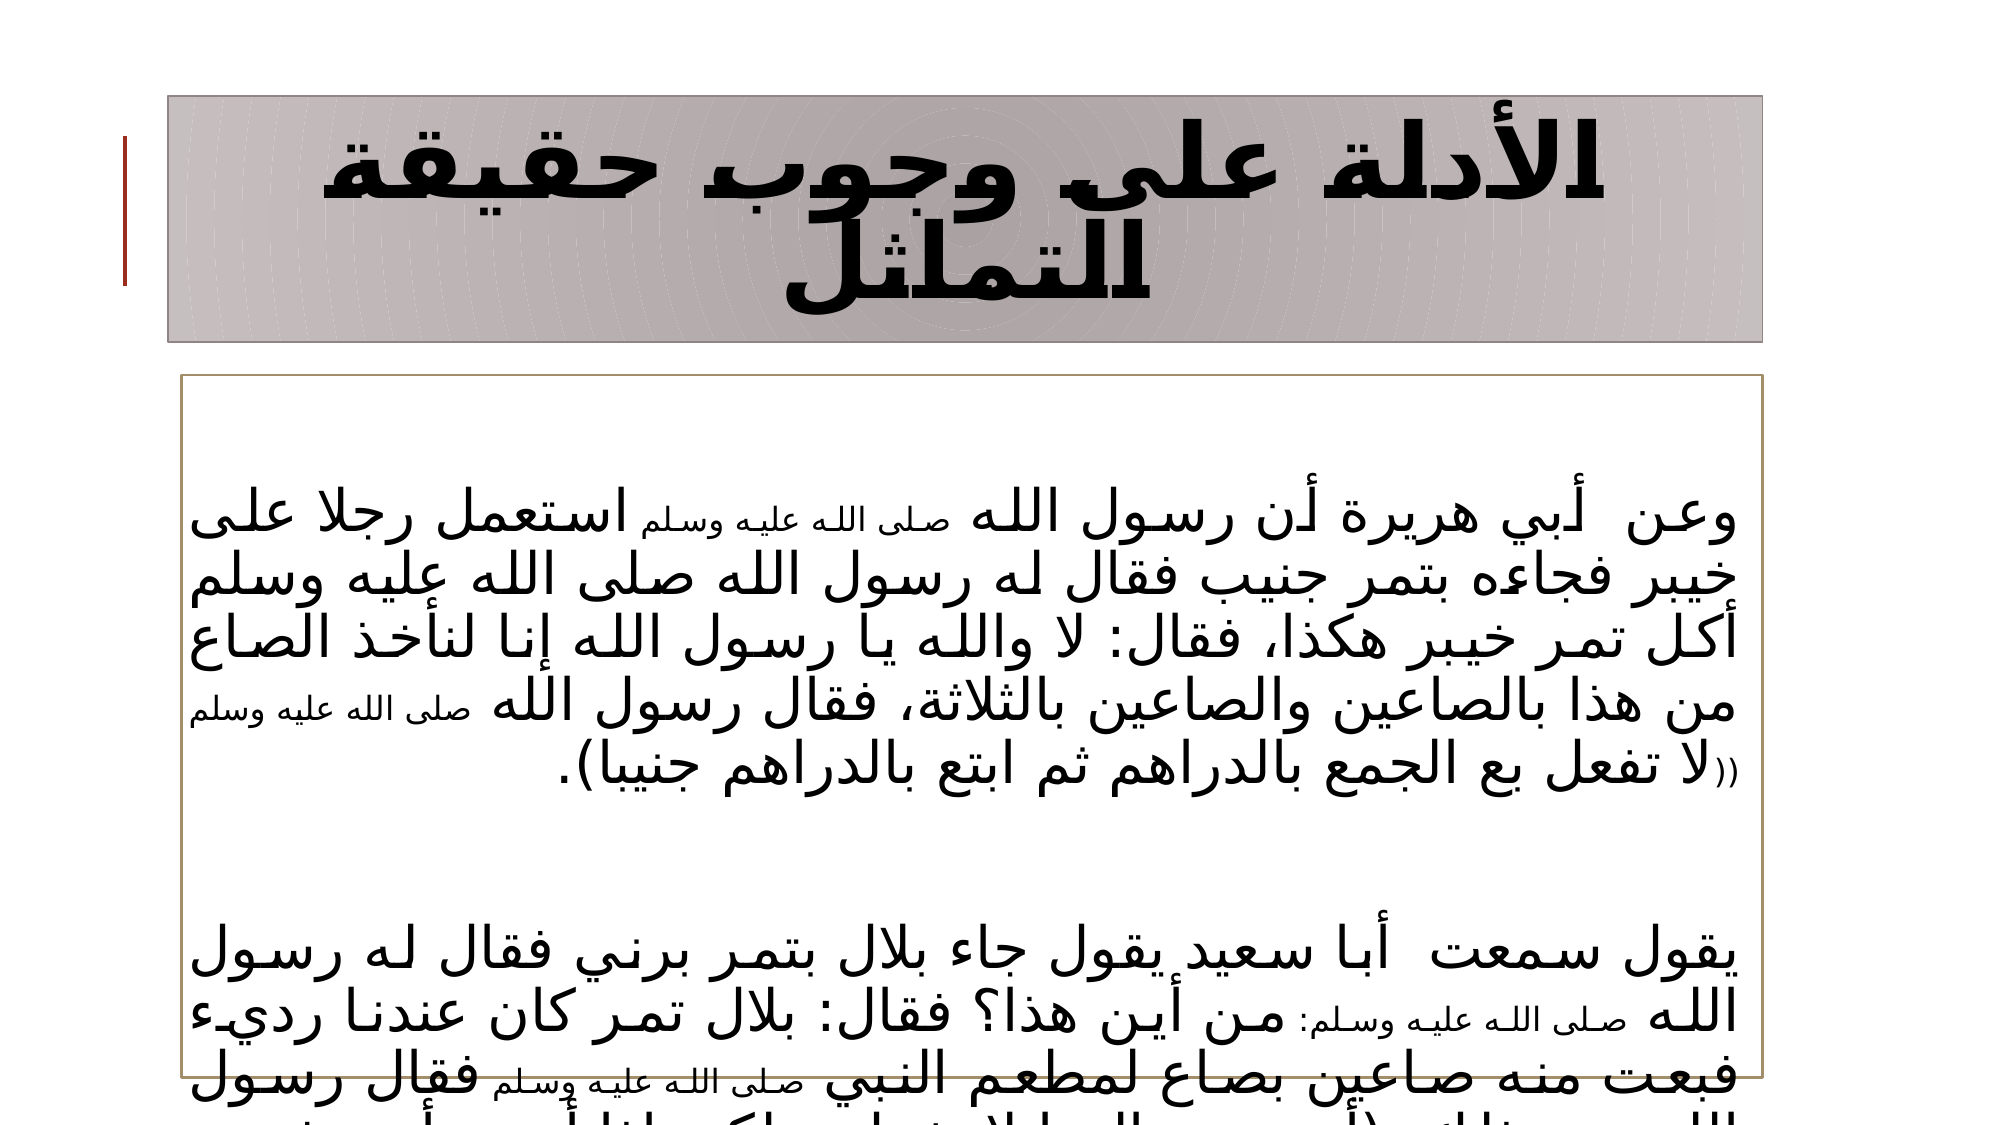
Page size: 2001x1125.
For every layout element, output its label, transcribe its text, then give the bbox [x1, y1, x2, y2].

list وعن أبي هريرة أن رسول الله صلى الله عليه وسلم استعمل رجلا على خيبر فجاءه بتمر جنيب فقال له رسول الله صلى الله عليه وسلم أكل تمر خيبر هكذا، فقال: لا والله يا رسول الله إنا لنأخذ الصاع من هذا بالصاعين والصاعين بالثلاثة، فقال رسول الله صلى الله عليه وسلم ((لا تفعل بع الجمع بالدراهم ثم ابتع بالدراهم جنيبا). يقول سمعت أبا سعيد يقول جاء بلال بتمر برني فقال له رسول الله صلى الله عليه وسلم: من أين هذا؟ فقال: بلال تمر كان عندنا رديء فبعت منه صاعين بصاع لمطعم النبي صلى الله عليه وسلم فقال رسول الله عند ذلك: (أوه عين الربا لا تفعل، ولكن إذا أردت أن تشتري التمر فبعه ببيع آخر ثم اشتر به). [180, 374, 1764, 1079]
title الأدلة على وجوب حقيقة التماثل [167, 95, 1763, 343]
